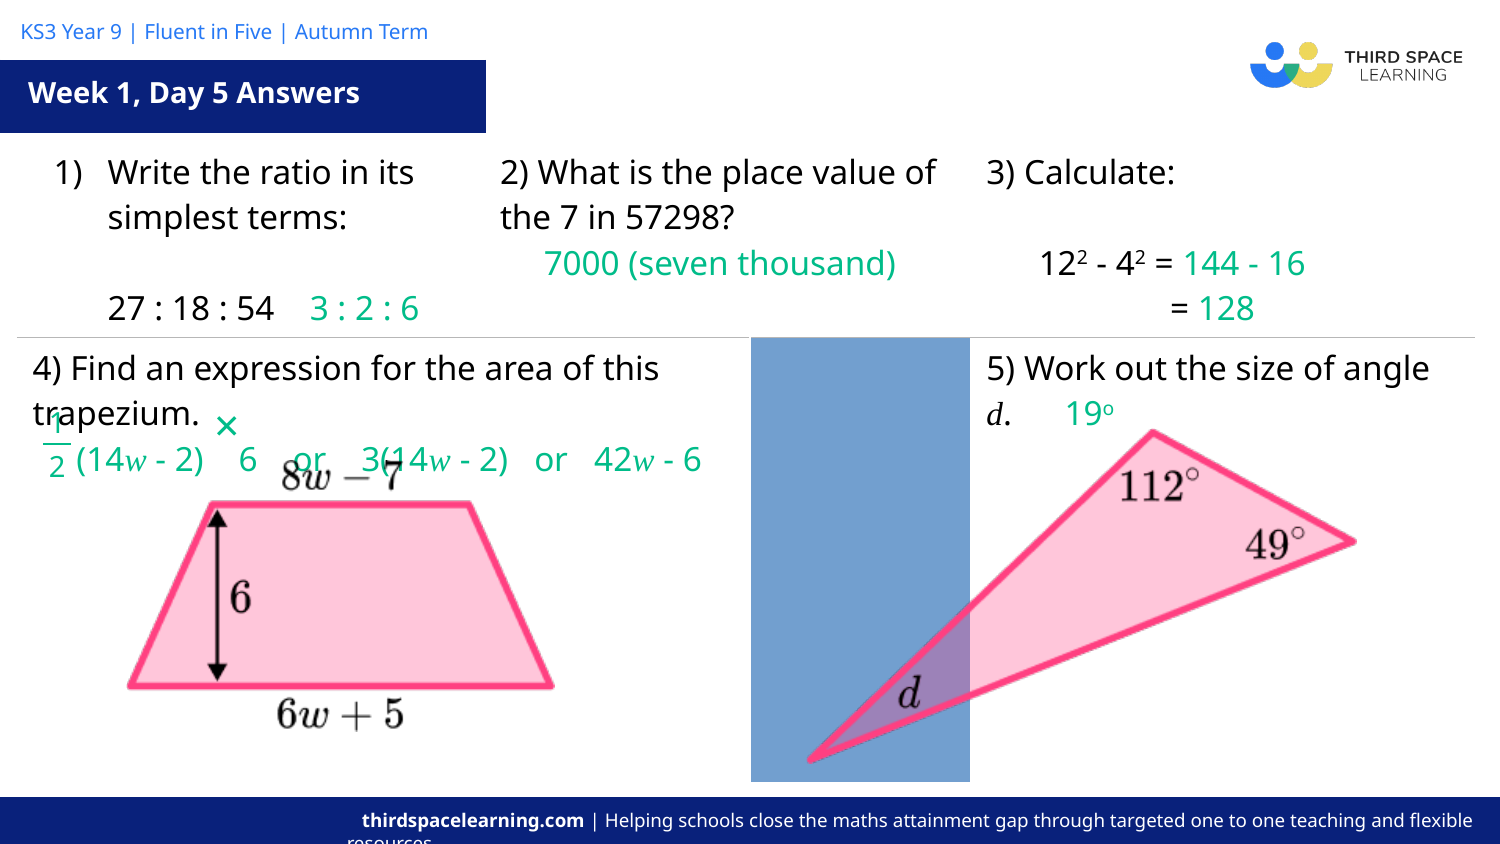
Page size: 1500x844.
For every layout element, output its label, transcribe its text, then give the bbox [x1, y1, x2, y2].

text_box ✕ [198, 390, 249, 459]
text_box Week 1, Day 5 Answers [13, 59, 383, 125]
picture [1250, 33, 1465, 99]
table_header 2) What is the place value of the 7 in 57298? 7000 (seven thousand) [486, 142, 970, 337]
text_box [43, 404, 72, 484]
table_header 3) Calculate: 122 - 42 = 144 - 16 = 128 [972, 142, 1474, 337]
table_header Write the ratio in its simplest terms: 27 : 18 : 54 3 : 2 : 6 [19, 142, 484, 337]
picture [126, 460, 556, 732]
table_cell 4) Find an expression for the area of this trapezium. (14w - 2) 6 or 3(14w - 2) or 42w - 6 [19, 338, 749, 781]
picture [806, 428, 1357, 764]
table_cell 5) Work out the size of angle d. 19o [972, 338, 1474, 781]
